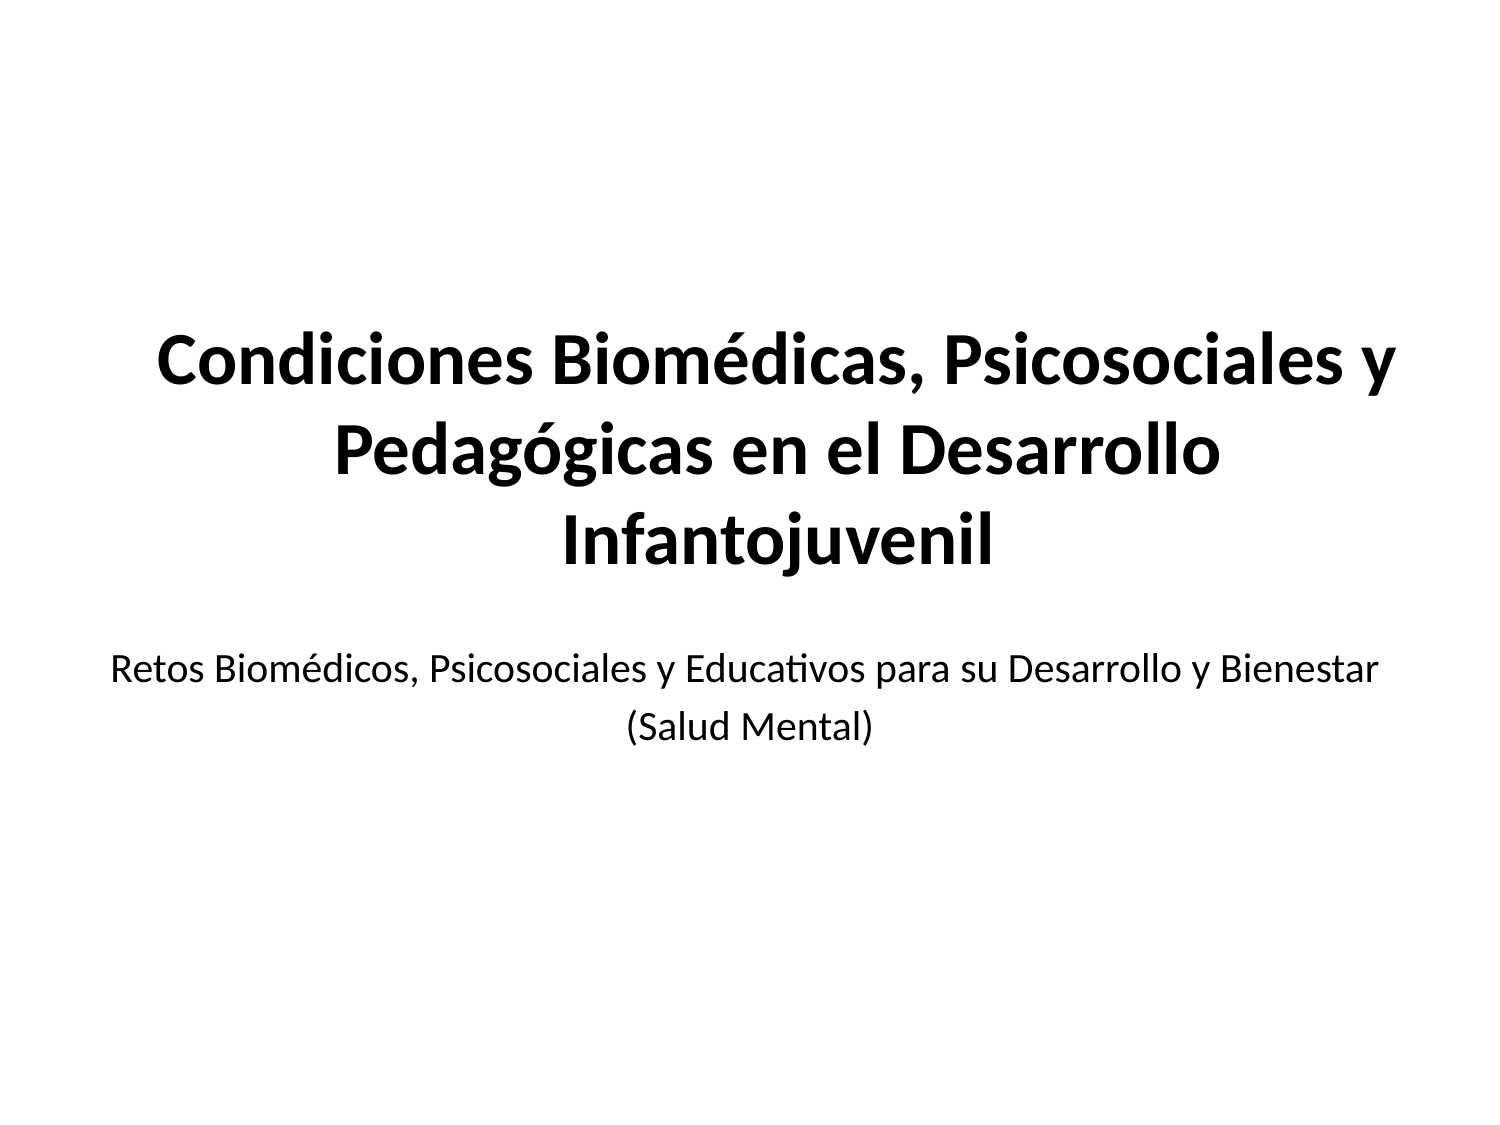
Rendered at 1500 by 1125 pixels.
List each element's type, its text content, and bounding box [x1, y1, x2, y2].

text_box Condiciones Biomédicas, Psicosociales y Pedagógicas en el Desarrollo Infantojuvenil Retos Biomédicos, Psicosociales y Educativos para su Desarrollo y Bienestar (Salud Mental) [41, 302, 1459, 847]
